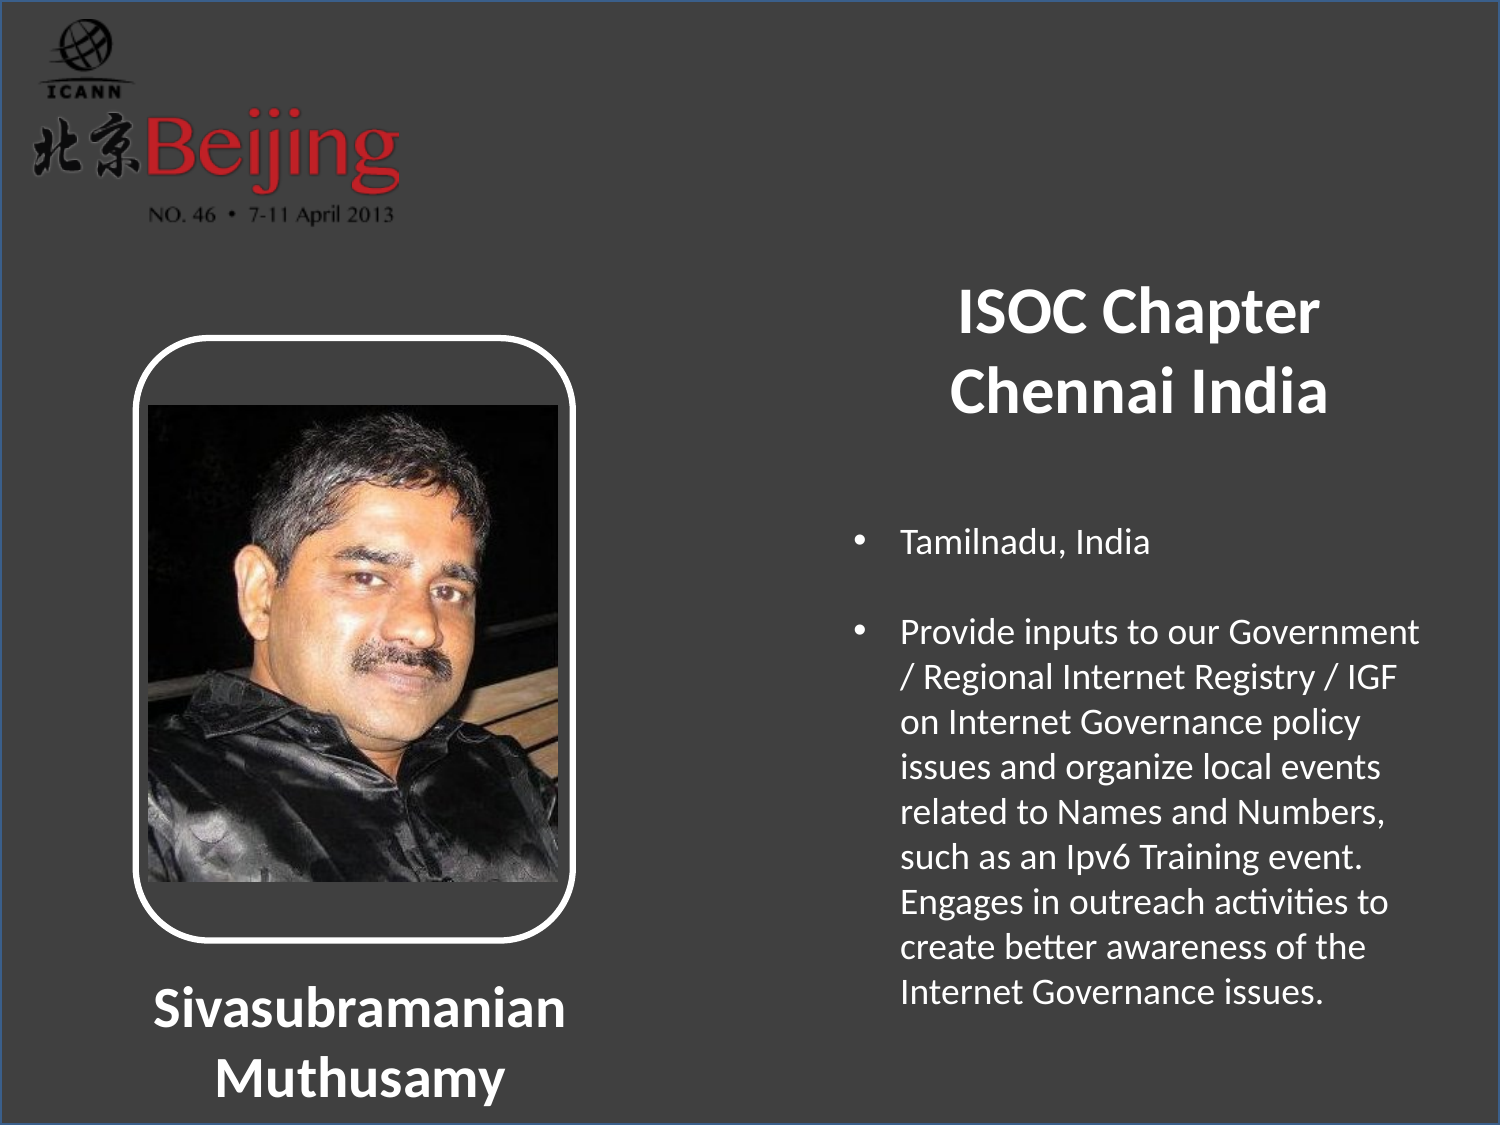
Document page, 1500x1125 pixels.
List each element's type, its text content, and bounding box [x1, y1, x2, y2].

picture [148, 404, 558, 882]
picture [29, 19, 399, 238]
text_box Sivasubramanian Muthusamy [123, 961, 597, 1117]
text_box ISOC Chapter Chennai India Tamilnadu, India Provide inputs to our Government / Regional Internet Registry / IGF on Internet Governance policy issues and organize local events related to Names and Numbers, such as an Ipv6 Training event. Engages in outreach activities to create better awareness of the Internet Governance issues. [838, 259, 1441, 1020]
